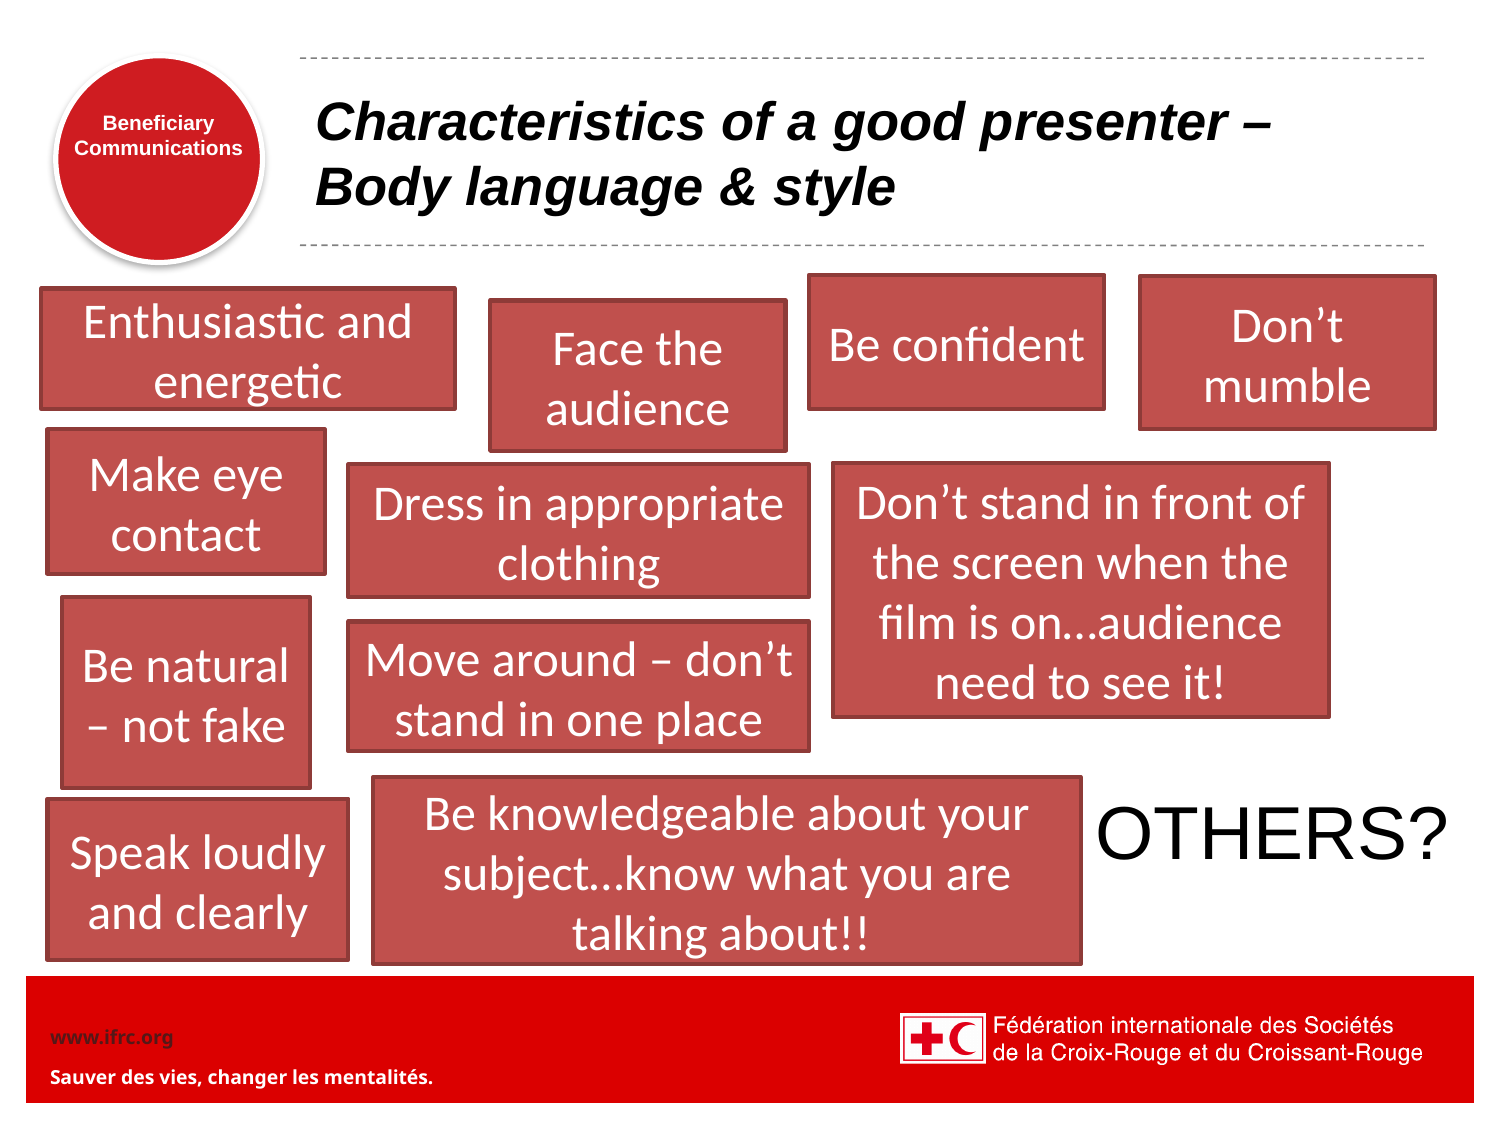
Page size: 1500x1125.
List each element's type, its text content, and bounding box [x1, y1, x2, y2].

picture [900, 1013, 1422, 1065]
text_box Enthusiastic and energetic [39, 286, 457, 411]
text_box Be knowledgeable about your subject…know what you are talking about!! [371, 775, 1083, 966]
text_box Move around – don’t stand in one place [346, 619, 811, 753]
text_box Make eye contact [45, 427, 327, 576]
text_box Don’t mumble [1138, 274, 1437, 431]
text_box Be confident [807, 273, 1106, 411]
text_box Face the audience [488, 298, 788, 453]
text_box Don’t stand in front of the screen when the film is on…audience need to see it! [831, 461, 1331, 719]
text_box Speak loudly and clearly [45, 797, 350, 962]
text_box Be natural – not fake [60, 595, 312, 790]
text_box OTHERS? [1083, 777, 1471, 882]
title Characteristics of a good presenter – Body language & style [299, 57, 1426, 246]
text_box Dress in appropriate clothing [346, 462, 811, 599]
